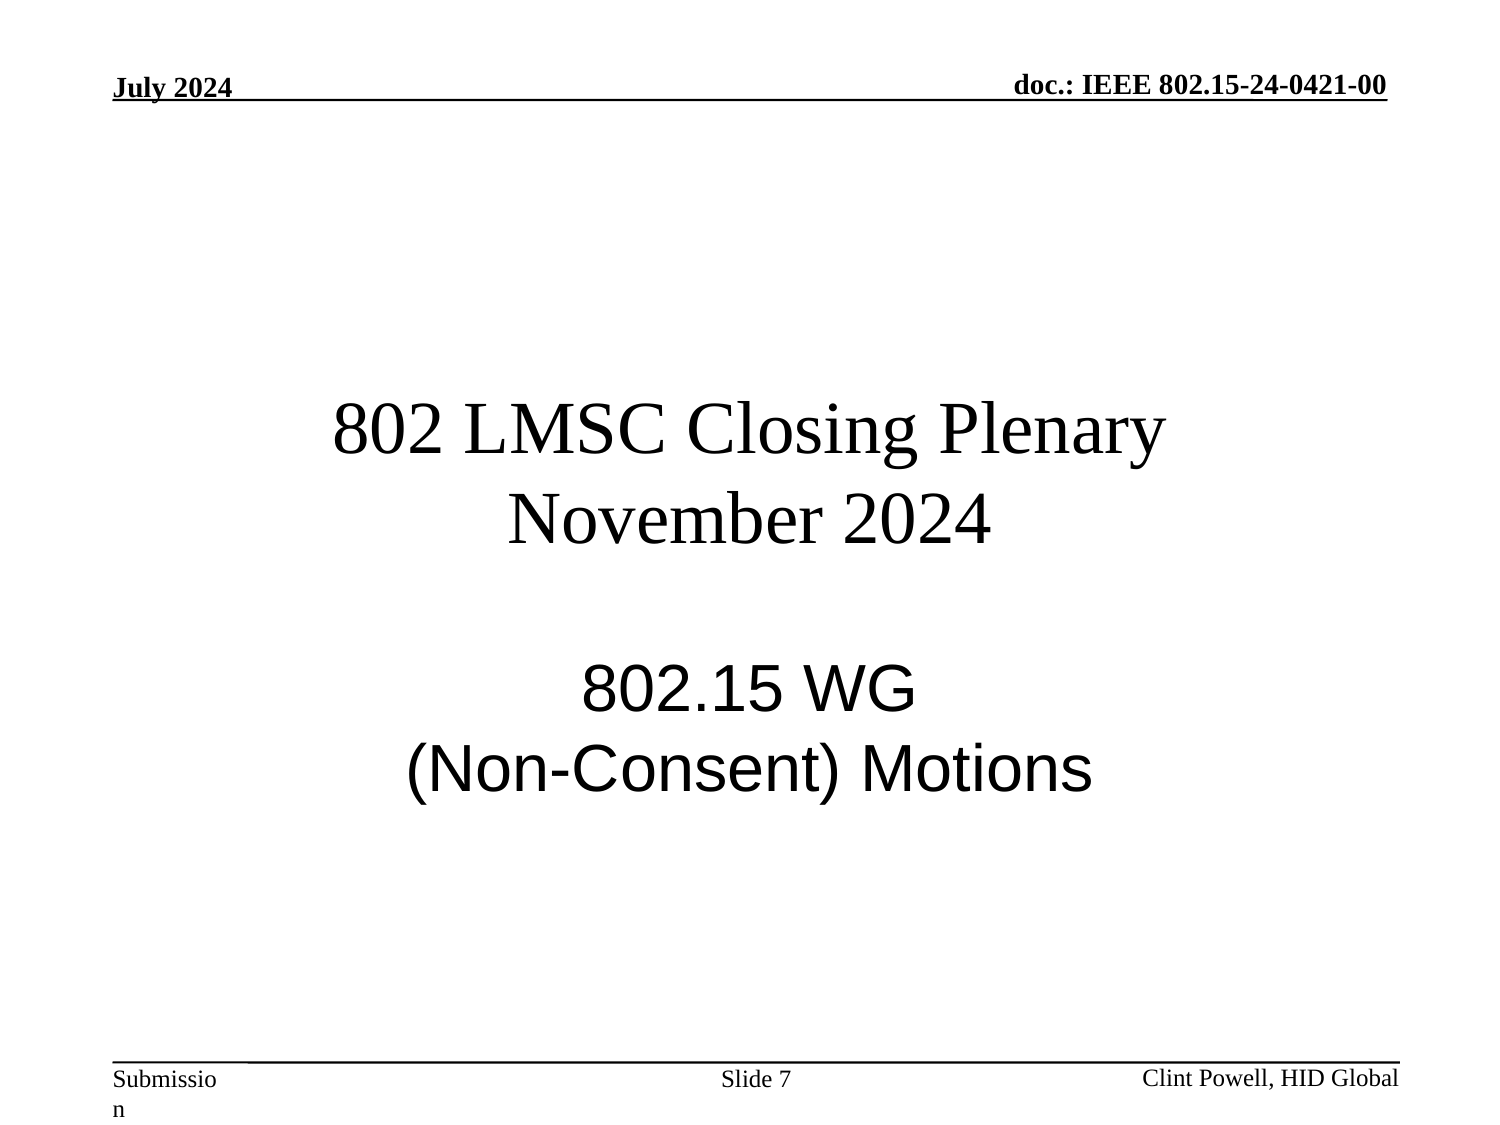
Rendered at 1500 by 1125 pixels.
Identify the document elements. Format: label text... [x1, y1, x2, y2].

slide_number Slide 7 [712, 1062, 800, 1093]
subtitle 802.15 WG (Non-Consent) Motions [225, 637, 1275, 925]
title 802 LMSC Closing Plenary November 2024 [112, 375, 1388, 563]
